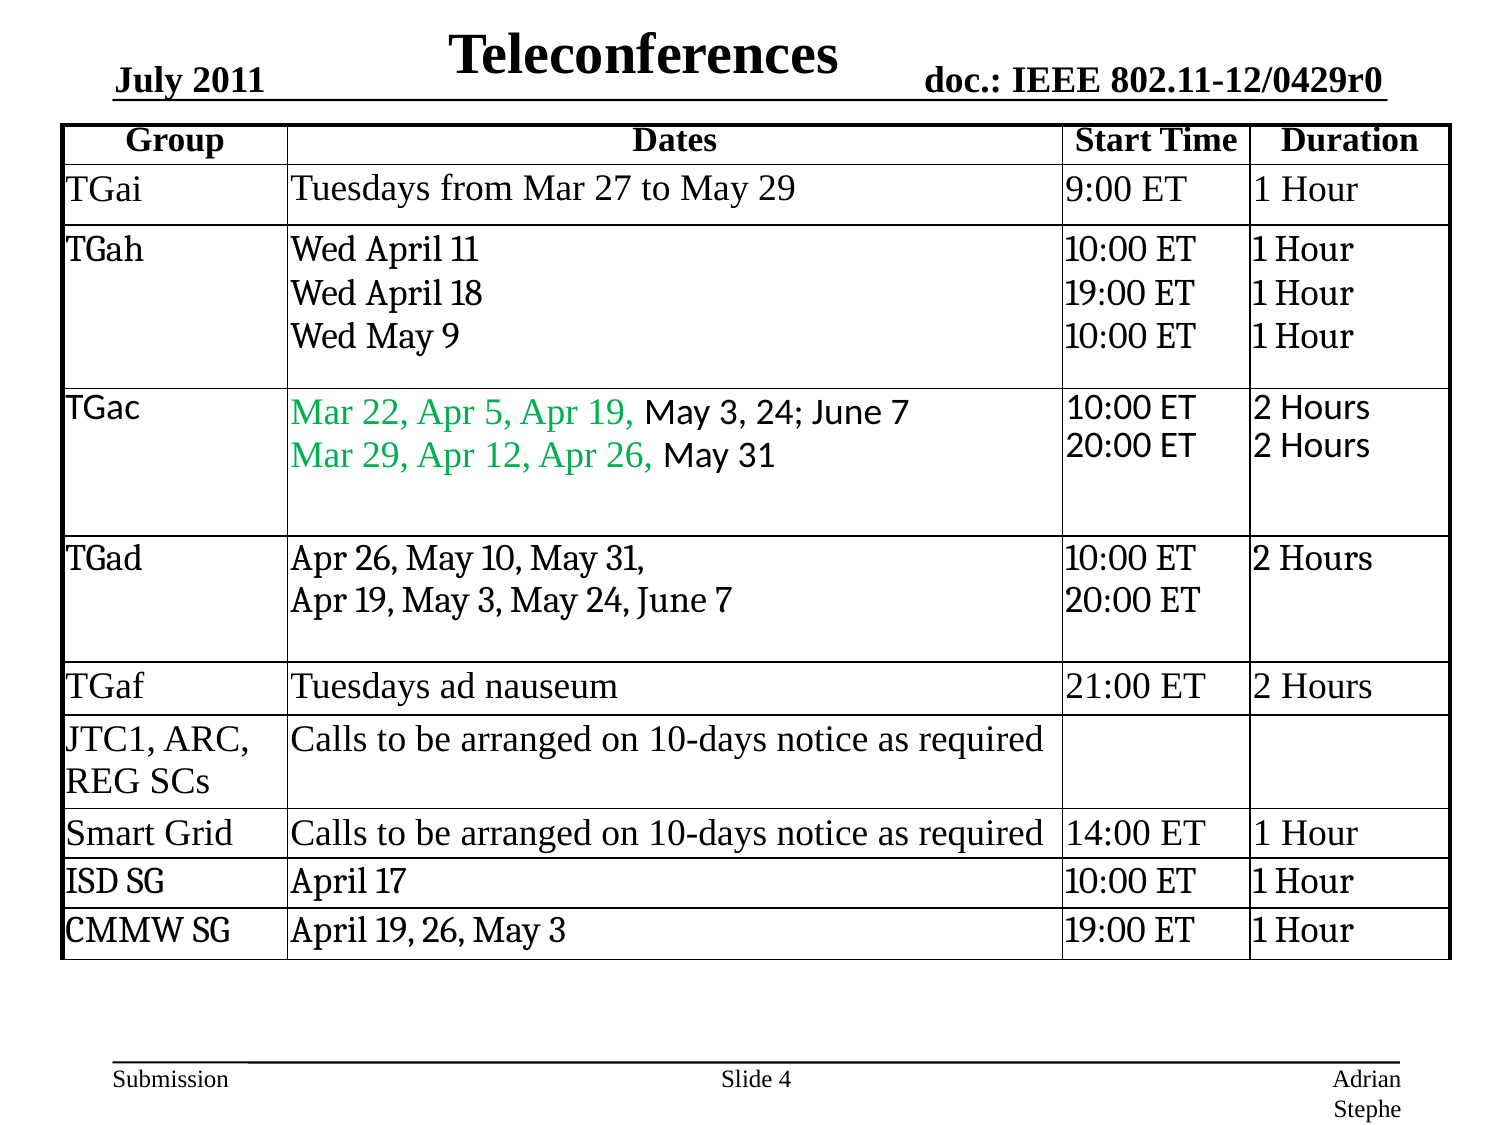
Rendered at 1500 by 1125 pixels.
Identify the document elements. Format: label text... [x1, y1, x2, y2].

table_cell JTC1, ARC, REG SCs [65, 716, 287, 808]
table_cell 2 Hours 2 Hours [1251, 389, 1448, 535]
table_cell 1 Hour [1251, 809, 1448, 857]
table_cell 2 Hours [1251, 663, 1448, 714]
table_header Group [65, 127, 287, 164]
table_cell TGad [65, 537, 287, 661]
table_cell Smart Grid [65, 809, 287, 857]
table_cell ISD SG [65, 859, 287, 907]
table_cell 1 Hour 1 Hour 1 Hour [1251, 226, 1448, 388]
table_cell 2 Hours [1251, 537, 1448, 661]
table_cell April 17 [288, 859, 1062, 907]
table_cell April 19, 26, May 3 [288, 909, 1062, 959]
table_cell 1 Hour [1251, 165, 1448, 224]
table_cell [1251, 716, 1448, 808]
table_cell Wed April 11 Wed April 18 Wed May 9 [288, 226, 1062, 388]
table_header Duration [1251, 127, 1448, 164]
table_cell Apr 26, May 10, May 31, Apr 19, May 3, May 24, June 7 [288, 537, 1062, 661]
table_cell TGai [65, 165, 287, 224]
table_cell TGac [65, 389, 287, 535]
table_cell 1 Hour [1251, 859, 1448, 907]
table_cell 10:00 ET 20:00 ET [1063, 537, 1249, 661]
table_cell TGaf [65, 663, 287, 714]
table_cell Mar 22, Apr 5, Apr 19, May 3, 24; June 7 Mar 29, Apr 12, Apr 26, May 31 [288, 389, 1062, 535]
footer Adrian Stephens, Intel Corporation [1324, 1061, 1402, 1093]
table_cell 10:00 ET [1063, 859, 1249, 907]
title Teleconferences [112, 24, 1175, 75]
table_header Start Time [1063, 127, 1249, 164]
table_cell 10:00 ET 20:00 ET [1063, 389, 1249, 535]
table_header Dates [288, 127, 1062, 164]
table_cell Calls to be arranged on 10-days notice as required [288, 809, 1062, 857]
table_cell 19:00 ET [1063, 909, 1249, 959]
table_cell CMMW SG [65, 909, 287, 959]
table_cell 14:00 ET [1063, 809, 1249, 857]
table_cell Tuesdays ad nauseum [288, 663, 1062, 714]
table_cell [1063, 716, 1249, 808]
table_cell Tuesdays from Mar 27 to May 29 [288, 165, 1062, 224]
table_cell 1 Hour [1251, 909, 1448, 959]
slide_number Slide 4 [712, 1061, 800, 1093]
table_cell Calls to be arranged on 10-days notice as required [288, 716, 1062, 808]
table_cell 10:00 ET 19:00 ET 10:00 ET [1063, 226, 1249, 388]
table_cell TGah [65, 226, 287, 388]
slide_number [114, 75, 309, 101]
table_cell 9:00 ET [1063, 165, 1249, 224]
table_cell 21:00 ET [1063, 663, 1249, 714]
